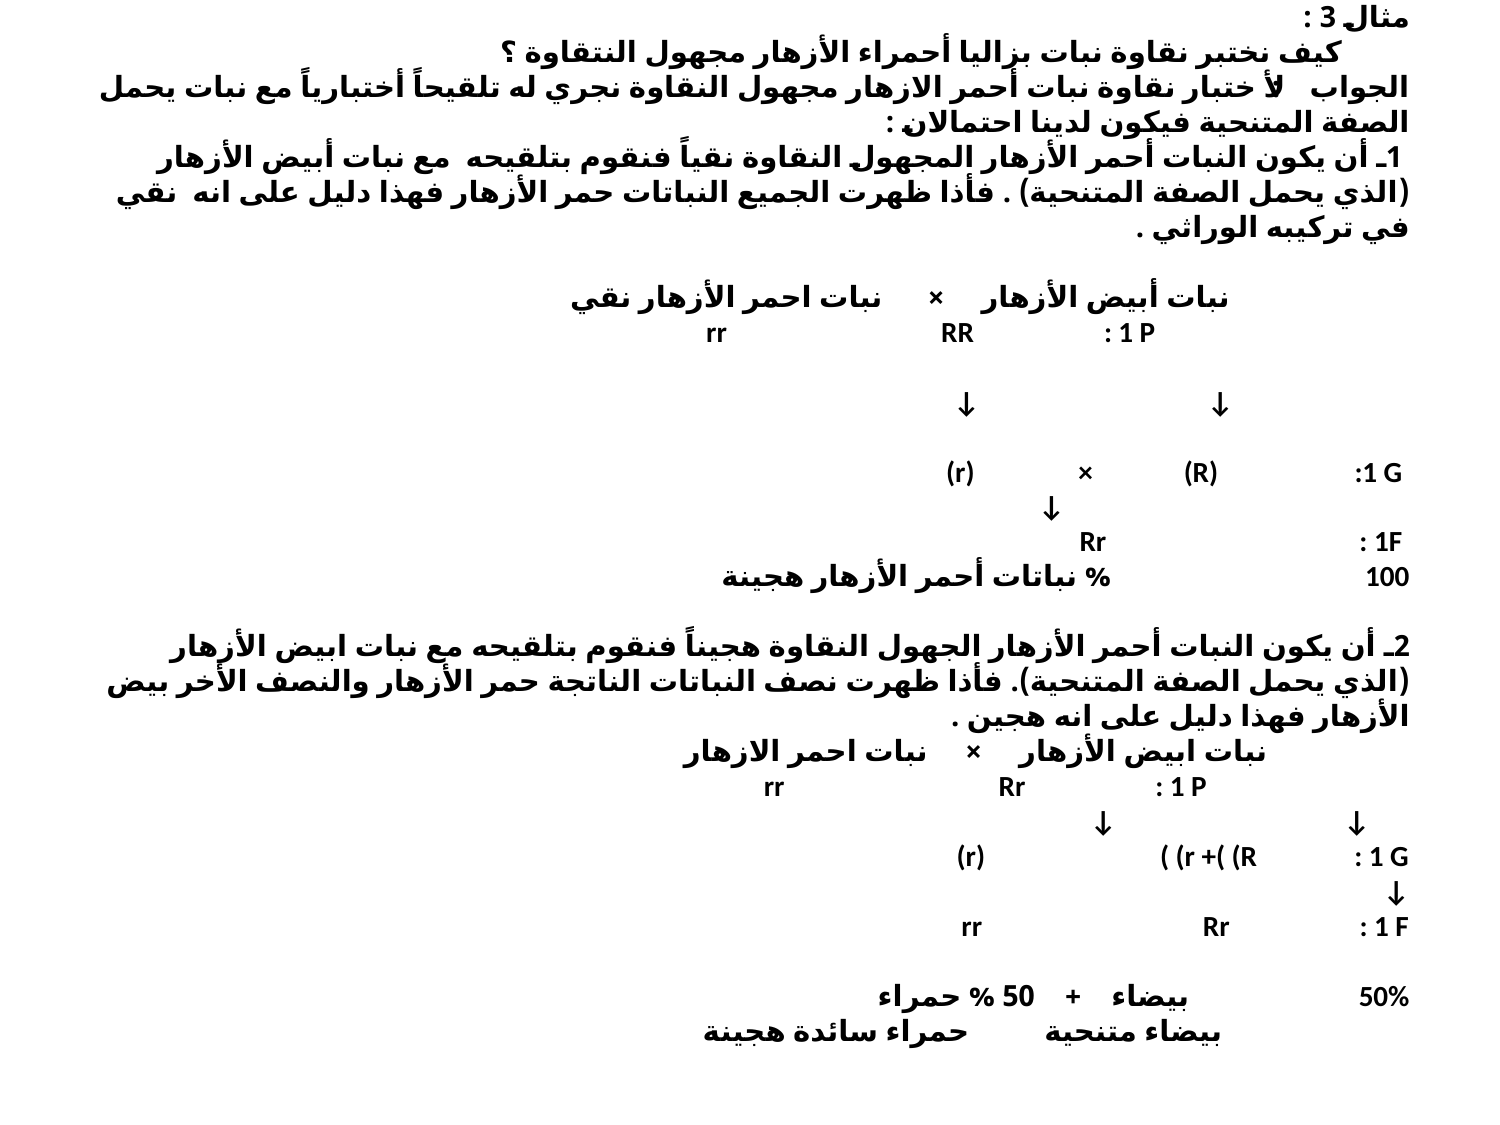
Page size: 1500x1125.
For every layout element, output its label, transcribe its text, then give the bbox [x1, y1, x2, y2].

title مثال 3 : كيف نختبر نقاوة نبات بزاليا أحمراء الأزهار مجهول النتقاوة ؟ الجواب : لأ ختبار نقاوة نبات أحمر الازهار مجهول النقاوة نجري له تلقيحاً أختبارياً مع نبات يحمل الصفة المتنحية فيكون لدينا احتمالان : 1ـ أن يكون النبات أحمر الأزهار المجهول النقاوة نقياً فنقوم بتلقيحه مع نبات أبيض الأزهار (الذي يحمل الصفة المتنحية) . فأذا ظهرت الجميع النباتات حمر الأزهار فهذا دليل على انه نقي في تركيبه الوراثي . نبات أبيض الأزهار × نبات احمر الأزهار نقي rr RR : 1 P ↓ ↓ (r) × (R) :1 G ↓ Rr : 1F 100 % نباتات أحمر الأزهار هجينة 2ـ أن يكون النبات أحمر الأزهار الجهول النقاوة هجيناً فنقوم بتلقيحه مع نبات ابيض الأزهار (الذي يحمل الصفة المتنحية). فأذا ظهرت نصف النباتات الناتجة حمر الأزهار والنصف الأخر بيض الأزهار فهذا دليل على انه هجين . نبات ابيض الأزهار × نبات احمر الازهار rr Rr : 1 P ↓ ↓ (r) ( (r +( (R : 1 G ↓ rr Rr : 1 F 50% بيضاء + 50 % حمراء بيضاء متنحية حمراء سائدة هجينة [75, 45, 1425, 1071]
